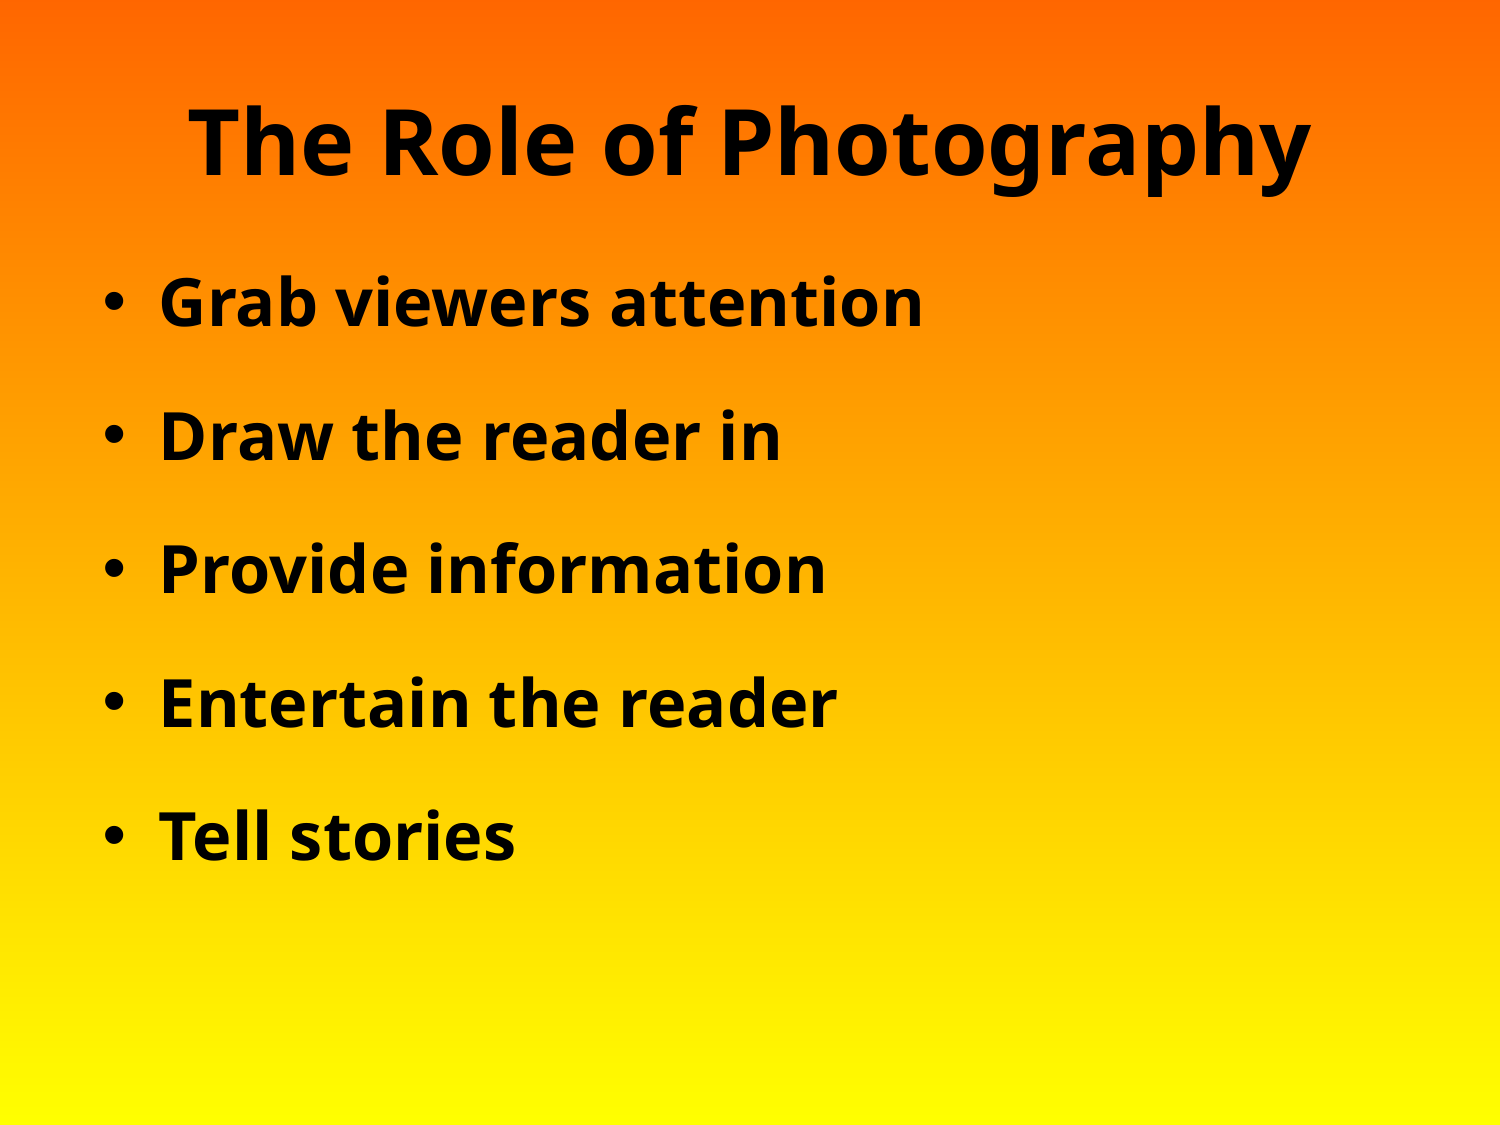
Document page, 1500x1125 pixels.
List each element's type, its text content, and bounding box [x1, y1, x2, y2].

title The Role of Photography [75, 45, 1425, 233]
list Grab viewers attention Draw the reader in Provide information Entertain the reader Tell stories [87, 212, 1438, 1038]
